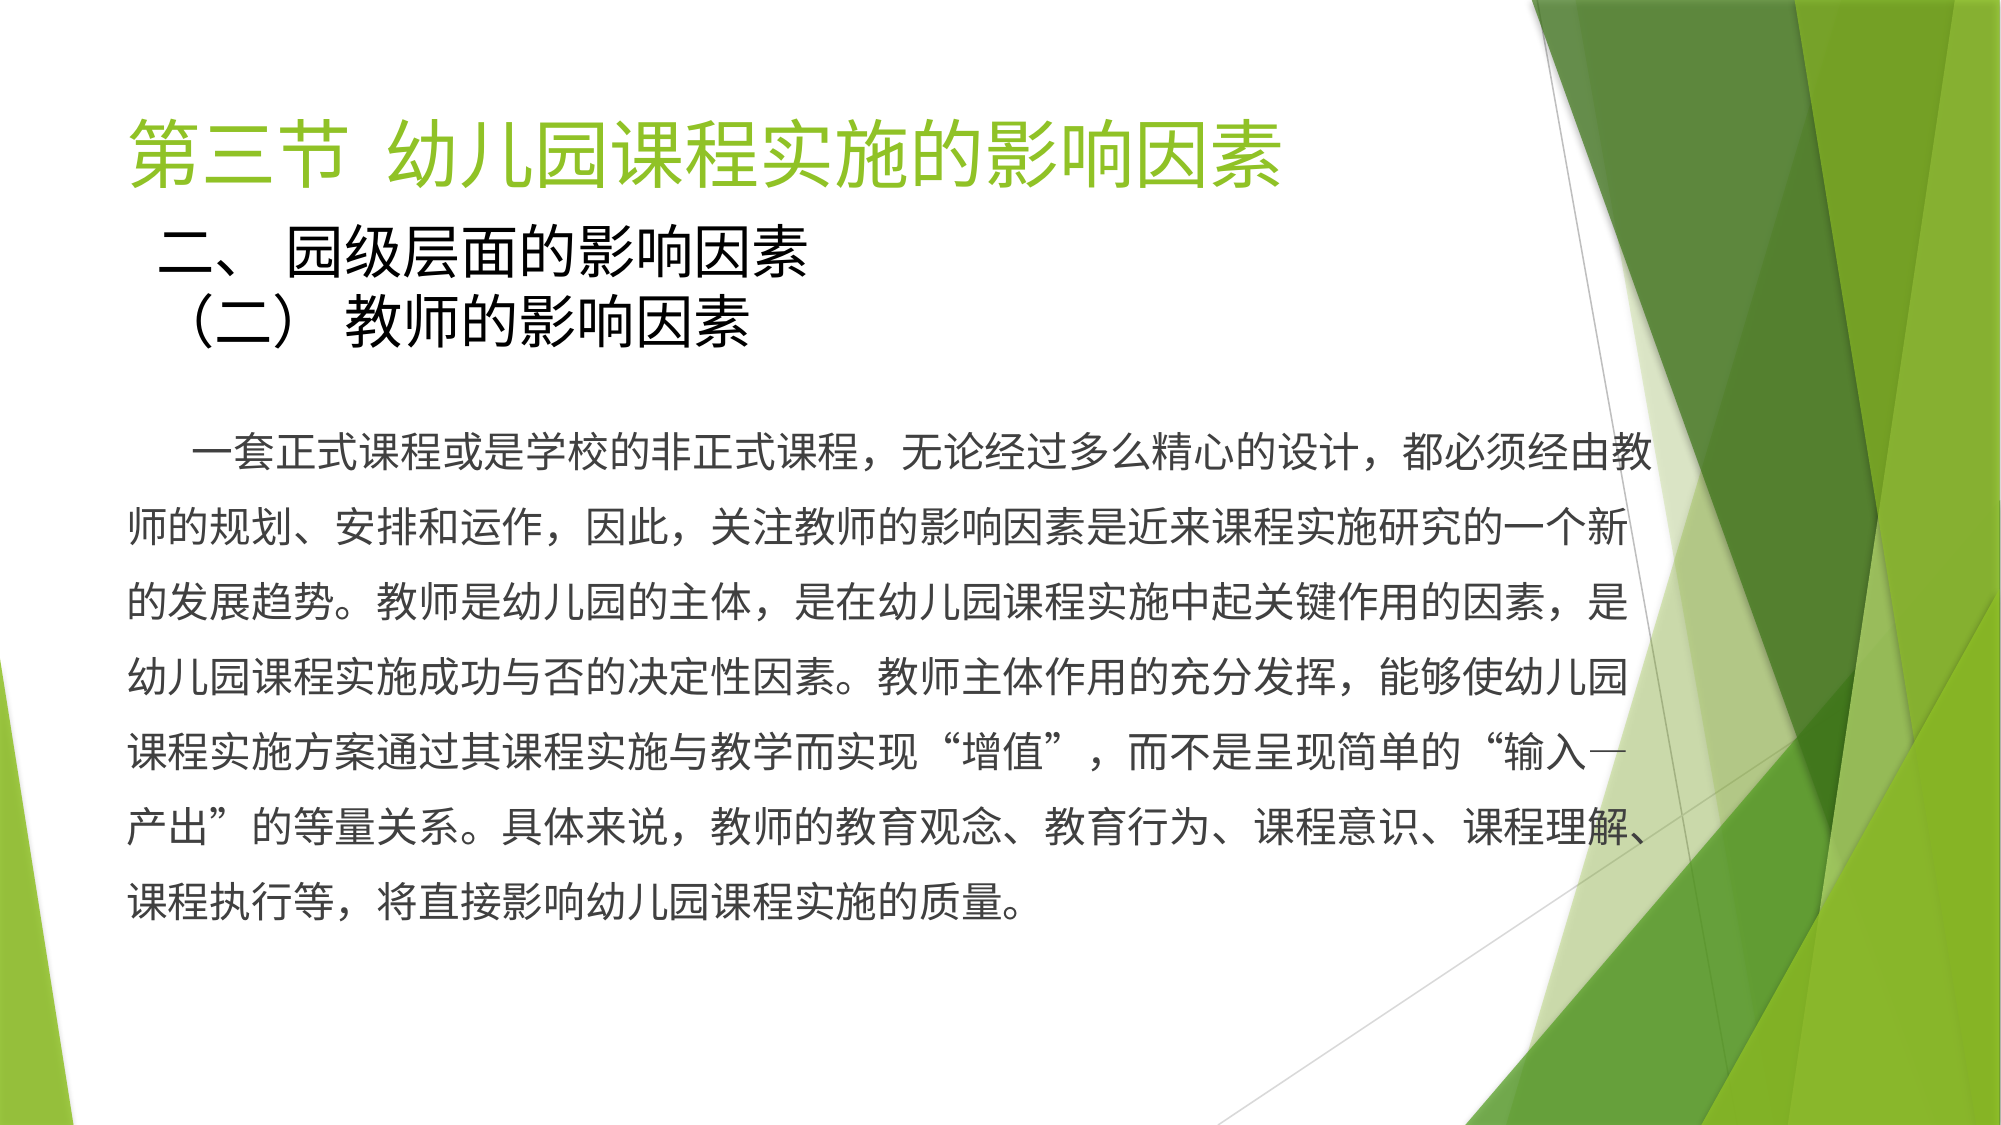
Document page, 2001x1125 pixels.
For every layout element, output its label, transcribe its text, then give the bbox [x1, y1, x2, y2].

title 第三节 幼儿园课程实施的影响因素 [111, 99, 1522, 317]
list 一套正式课程或是学校的非正式课程，无论经过多么精心的设计，都必须经由教师的规划、安排和运作，因此，关注教师的影响因素是近来课程实施研究的一个新的发展趋势。教师是幼儿园的主体，是在幼儿园课程实施中起关键作用的因素，是幼儿园课程实施成功与否的决定性因素。教师主体作用的充分发挥，能够使幼儿园课程实施方案通过其课程实施与教学而实现“增值”，而不是呈现简单的“输入—产出”的等量关系。具体来说，教师的教育观念、教育行为、课程意识、课程理解、课程执行等，将直接影响幼儿园课程实施的质量。 [111, 393, 1680, 959]
text_box 二、 园级层面的影响因素 （二） 教师的影响因素 [141, 208, 1451, 363]
